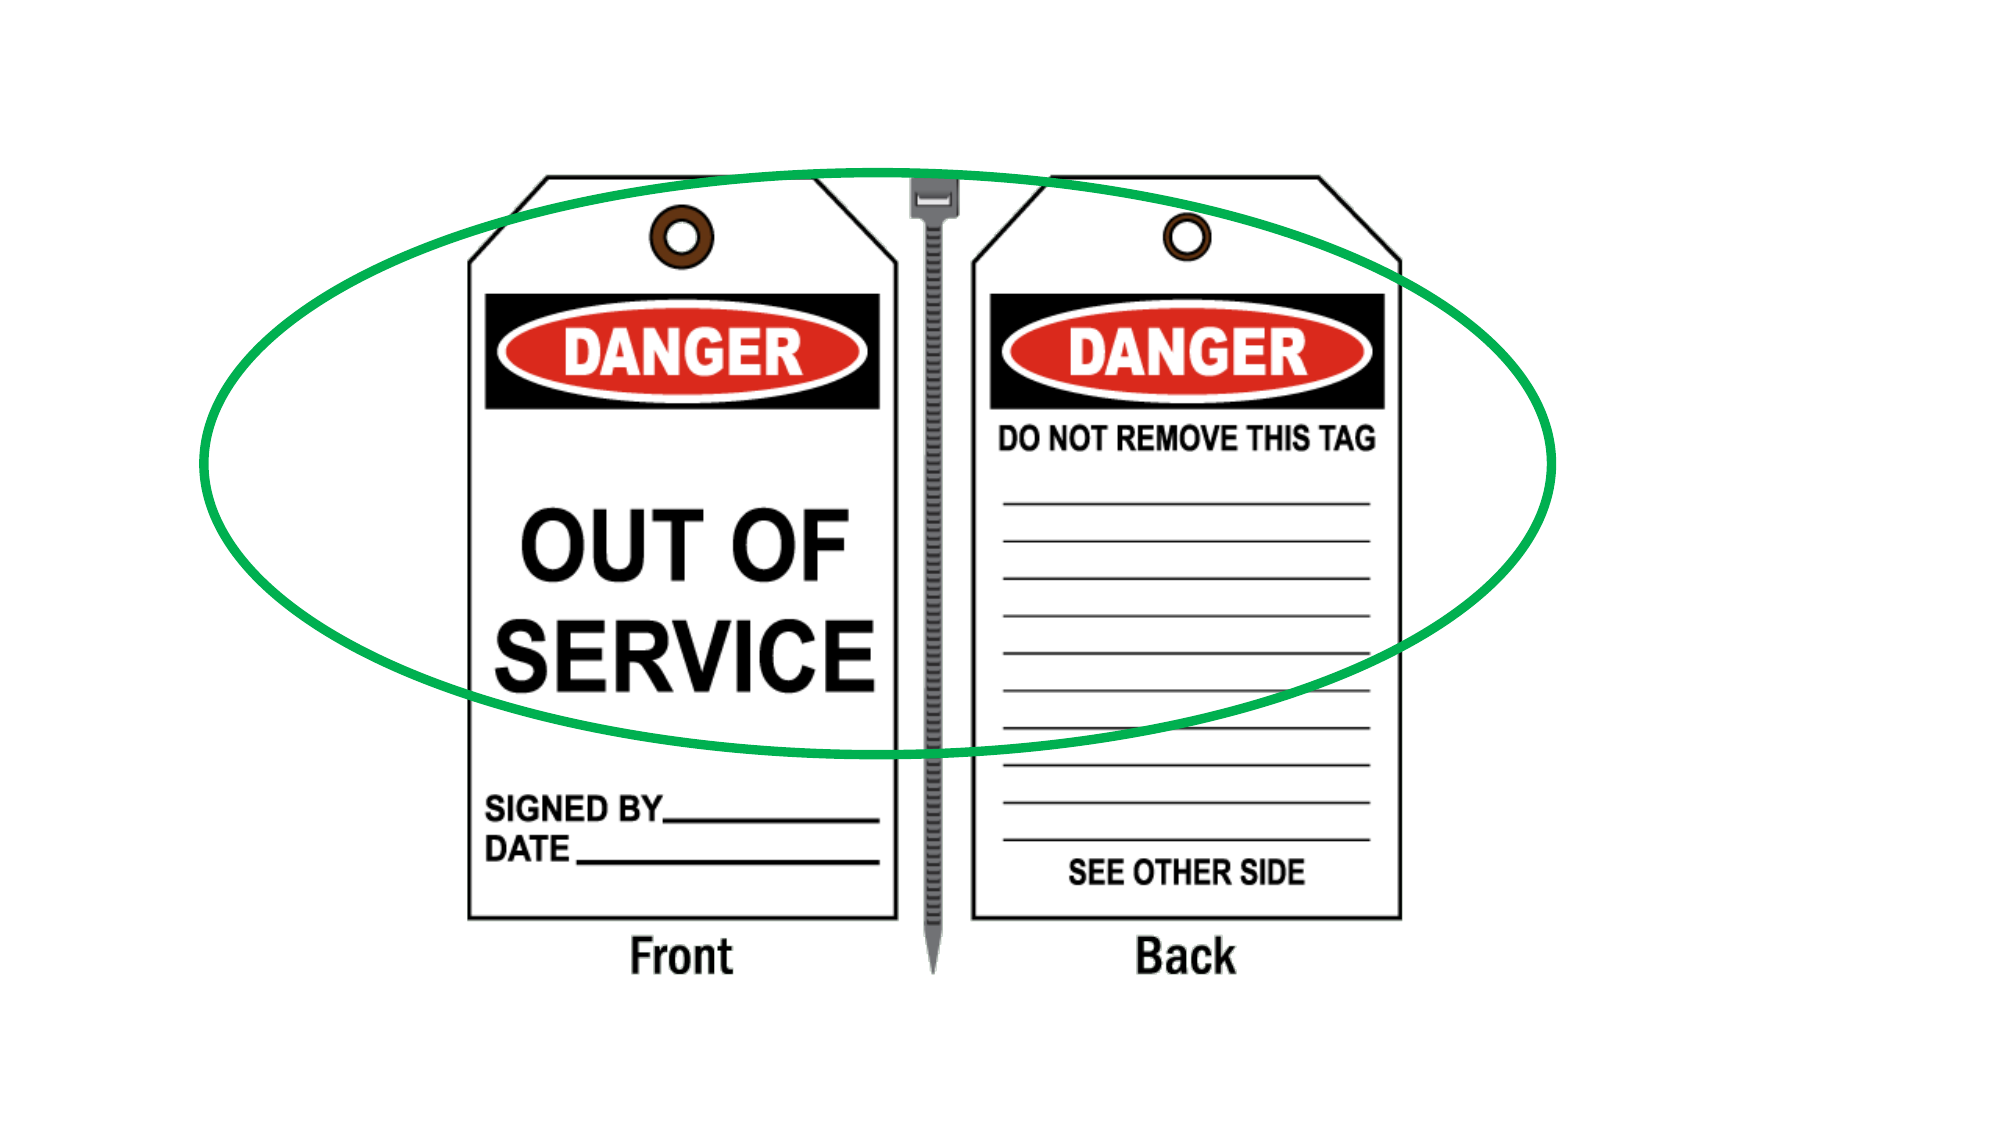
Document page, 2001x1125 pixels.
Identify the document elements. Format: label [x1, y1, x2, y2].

picture [465, 172, 1404, 976]
text_box [202, 232, 465, 695]
text_box [1404, 280, 1553, 647]
